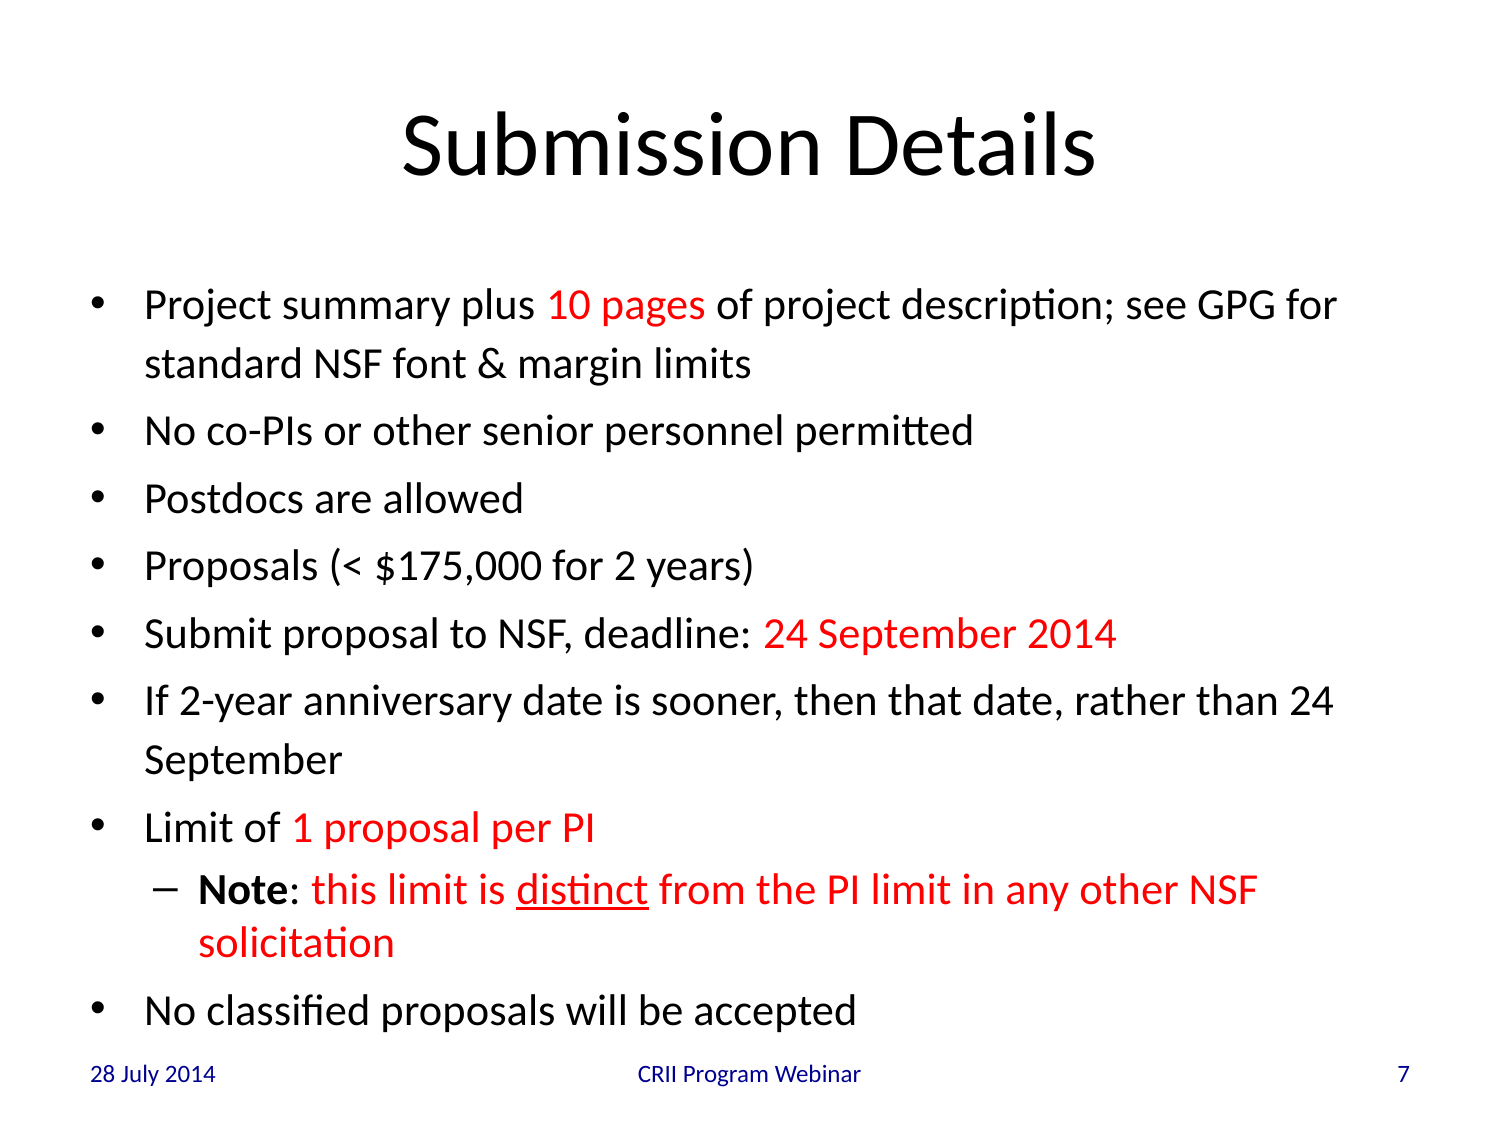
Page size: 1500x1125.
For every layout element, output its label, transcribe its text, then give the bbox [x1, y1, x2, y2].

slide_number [75, 1042, 425, 1103]
slide_number 7 [1074, 1042, 1425, 1103]
title Submission Details [75, 45, 1425, 233]
footer CRII Program Webinar [512, 1042, 988, 1103]
list Project summary plus 10 pages of project description; see GPG for standard NSF font & margin limits No co-PIs or other senior personnel permitted Postdocs are allowed Proposals (< $175,000 for 2 years) Submit proposal to NSF, deadline: 24 September 2014 If 2-year anniversary date is sooner, then that date, rather than 24 September Limit of 1 proposal per PI Note: this limit is distinct from the PI limit in any other NSF solicitation No classified proposals will be accepted [75, 262, 1425, 1042]
